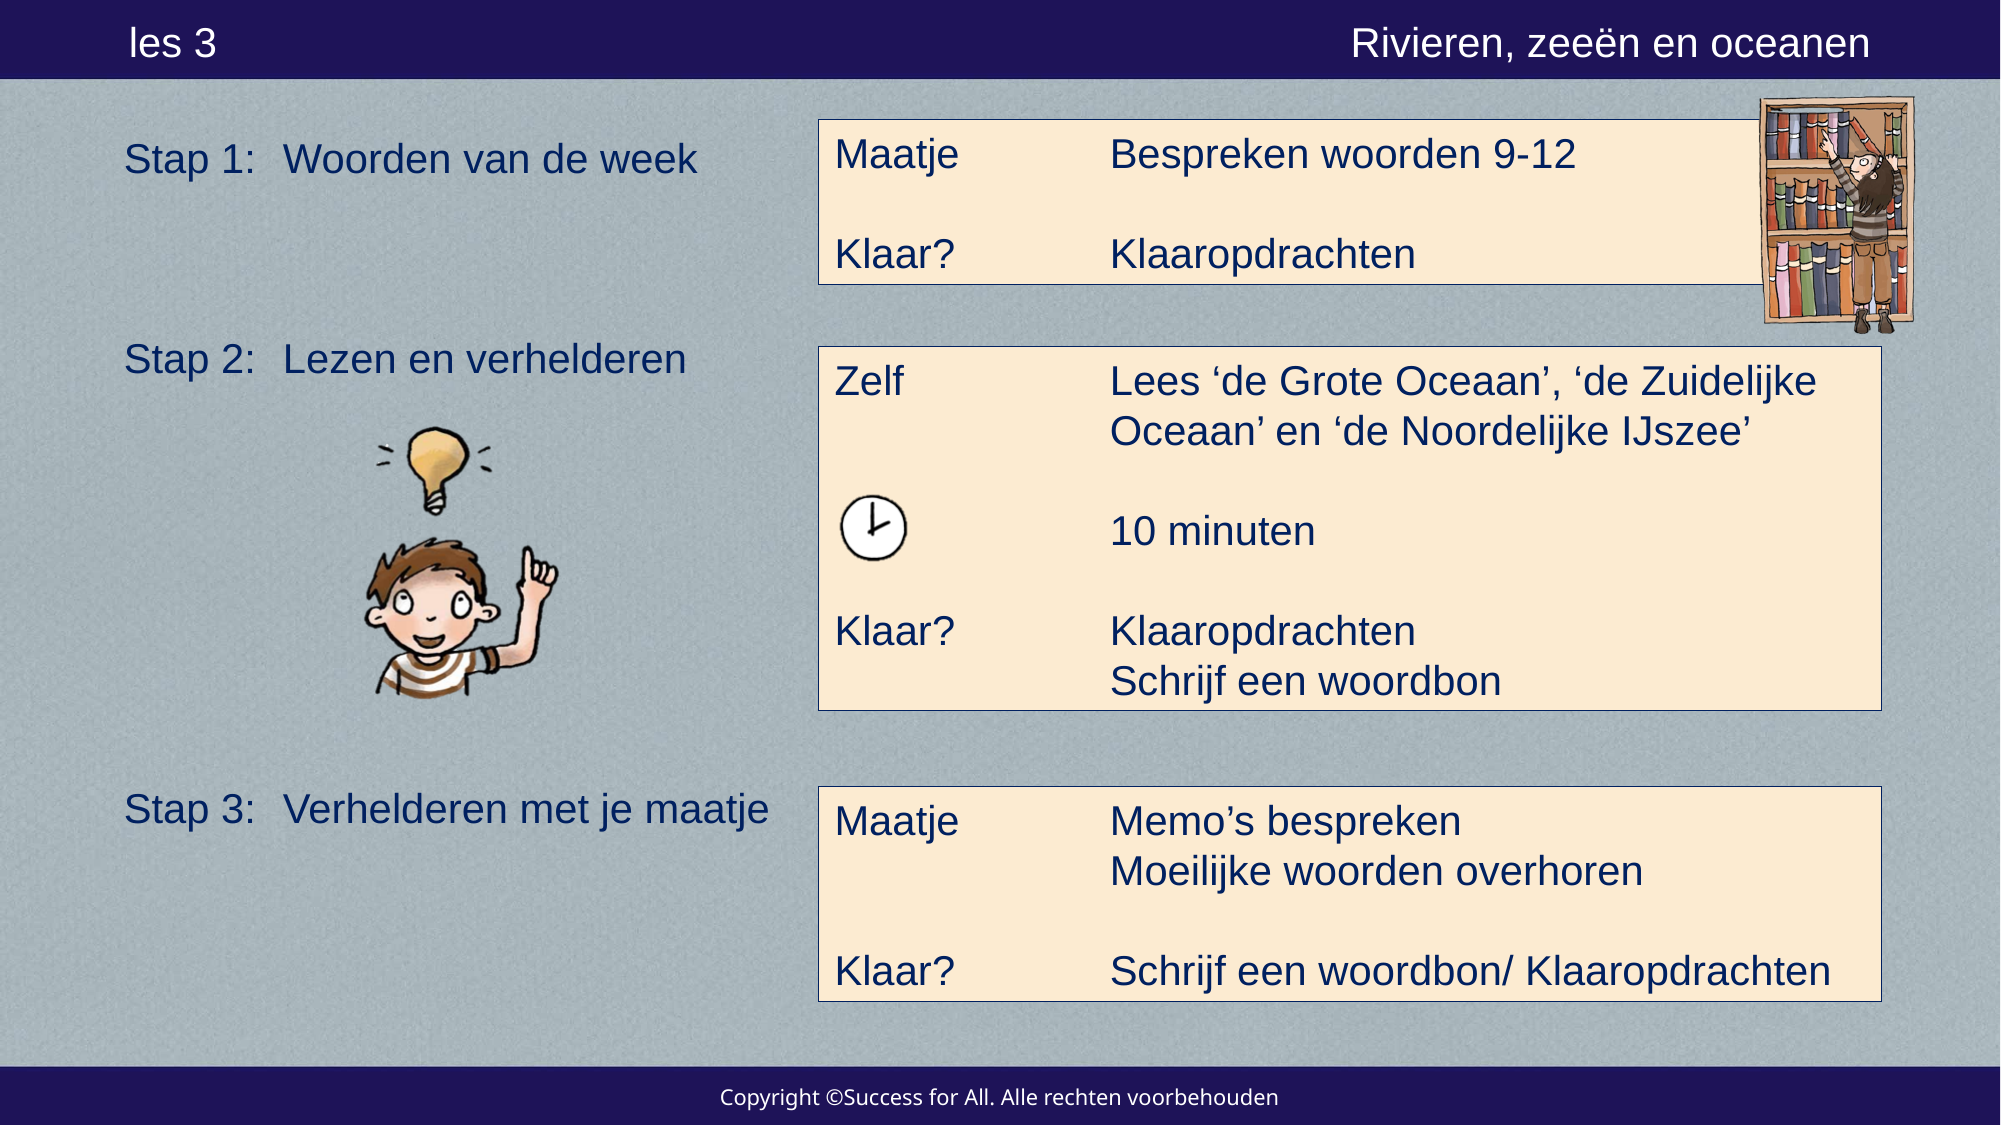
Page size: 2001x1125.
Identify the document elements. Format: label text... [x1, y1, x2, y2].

text_box Copyright ©Success for All. Alle rechten voorbehouden [0, 1076, 2000, 1125]
text_box les 3 [114, 8, 354, 73]
text_box Rivieren, zeeën en oceanen [999, 8, 1886, 73]
picture [0, 0, 2001, 1125]
text_box Maatje Memo’s bespreken Moeilijke woorden overhoren Klaar? Schrijf een woordbon/ Klaaropdrachten [818, 786, 1882, 1002]
text_box Zelf Lees ‘de Grote Oceaan’, ‘de Zuidelijke Oceaan’ en ‘de Noordelijke IJszee’ 10 minuten Klaar? Klaaropdrachten Schrijf een woordbon [818, 346, 1882, 711]
text_box Maatje Bespreken woorden 9-12 Klaar? Klaaropdrachten [818, 119, 1743, 285]
text_box Stap 1: Woorden van de week Stap 2: Lezen en verhelderen Stap 3: Verhelderen met je maatje [109, 124, 902, 890]
